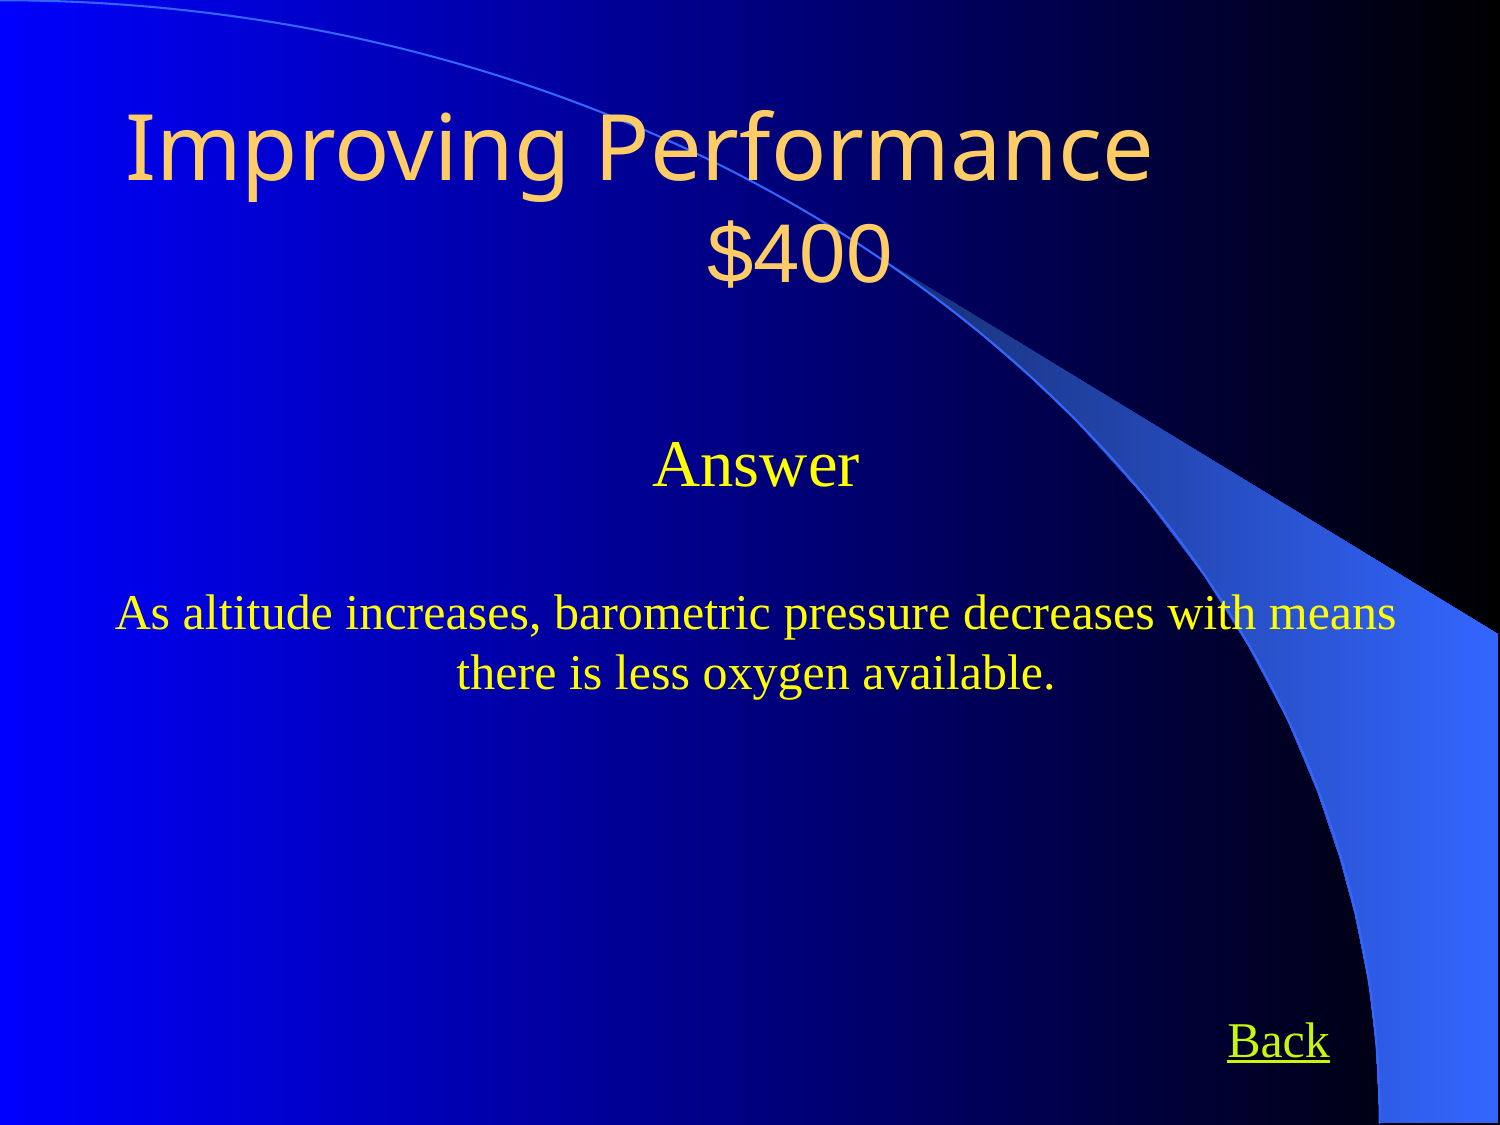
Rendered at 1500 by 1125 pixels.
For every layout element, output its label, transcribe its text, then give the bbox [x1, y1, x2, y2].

text_box Answer As altitude increases, barometric pressure decreases with means there is less oxygen available. [99, 412, 1413, 1008]
title Improving Performance $400 [87, 99, 1363, 288]
text_box Back [1212, 999, 1438, 1075]
